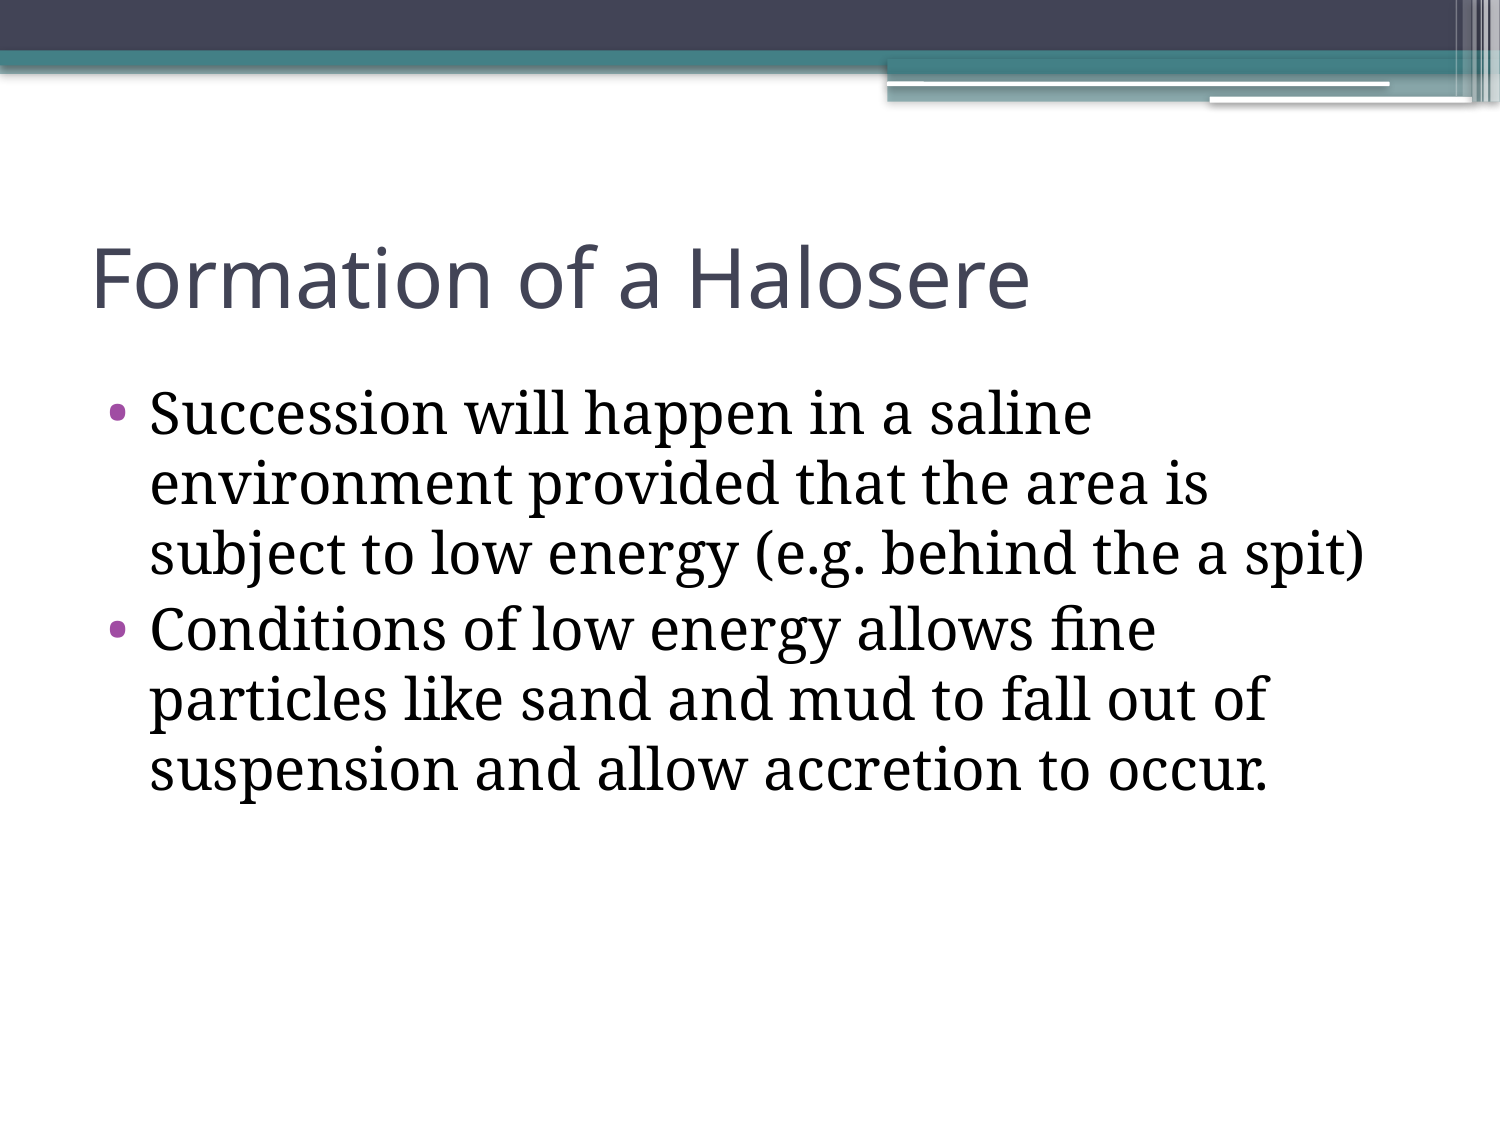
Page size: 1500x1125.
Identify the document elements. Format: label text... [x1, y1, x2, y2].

list Succession will happen in a saline environment provided that the area is subject to low energy (e.g. behind the a spit) Conditions of low energy allows fine particles like sand and mud to fall out of suspension and allow accretion to occur. [75, 368, 1425, 1079]
title Formation of a Halosere [75, 187, 1425, 363]
